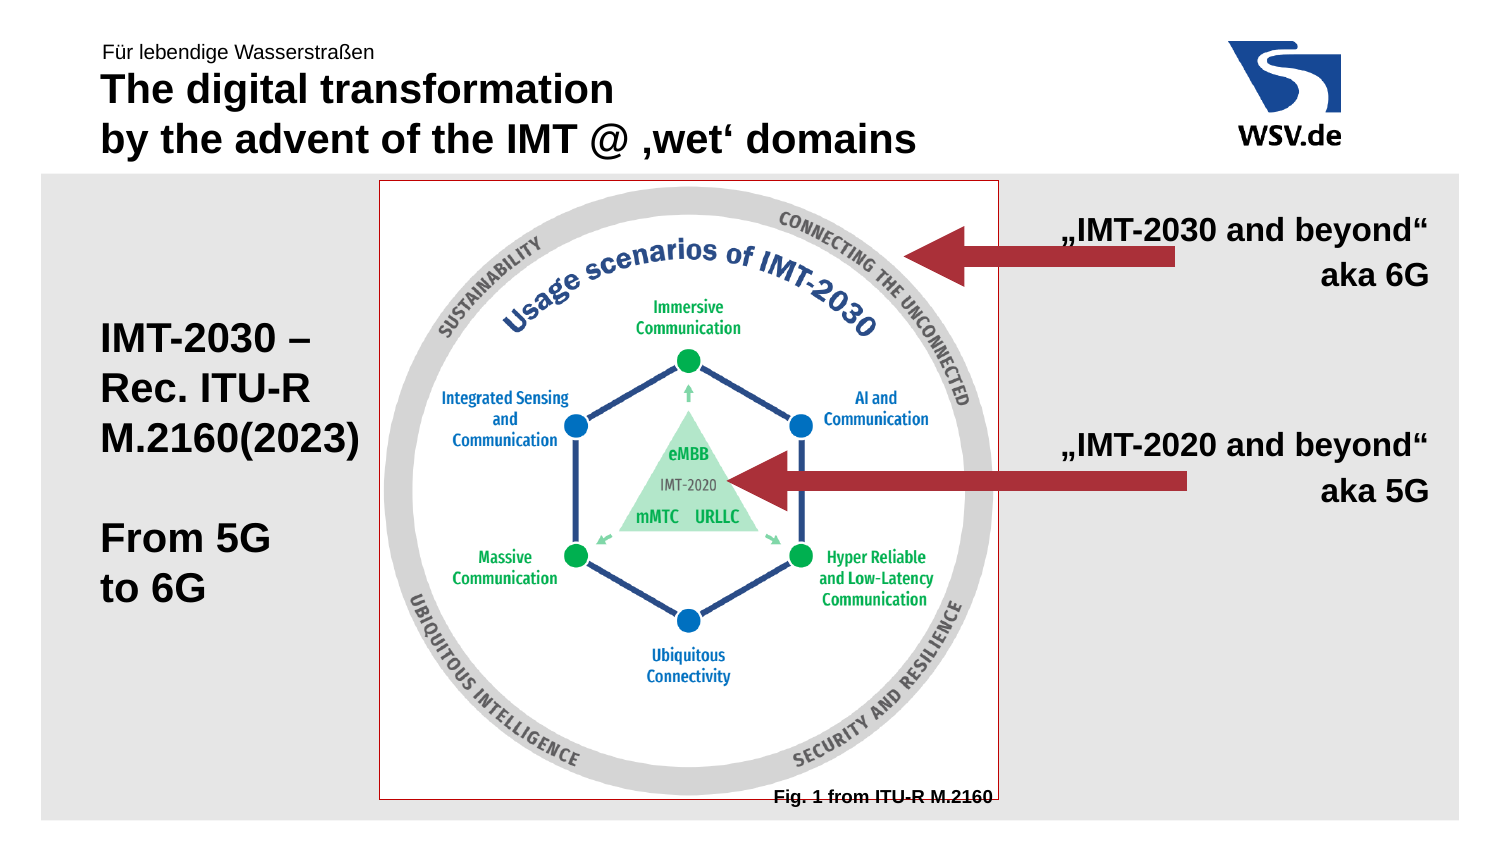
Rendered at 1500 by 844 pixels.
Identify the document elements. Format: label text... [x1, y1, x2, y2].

title IMT-2030 – Rec. ITU-R M.2160(2023) From 5G to 6G [100, 291, 374, 611]
picture [1228, 41, 1341, 146]
picture [379, 180, 999, 800]
text_box The digital transformation by the advent of the IMT @ ‚wet‘ domains [100, 64, 1205, 162]
text_box „IMT-2020 and beyond“ aka 5G [1045, 410, 1445, 517]
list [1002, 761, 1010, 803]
text_box „IMT-2030 and beyond“ aka 6G [1045, 194, 1445, 301]
